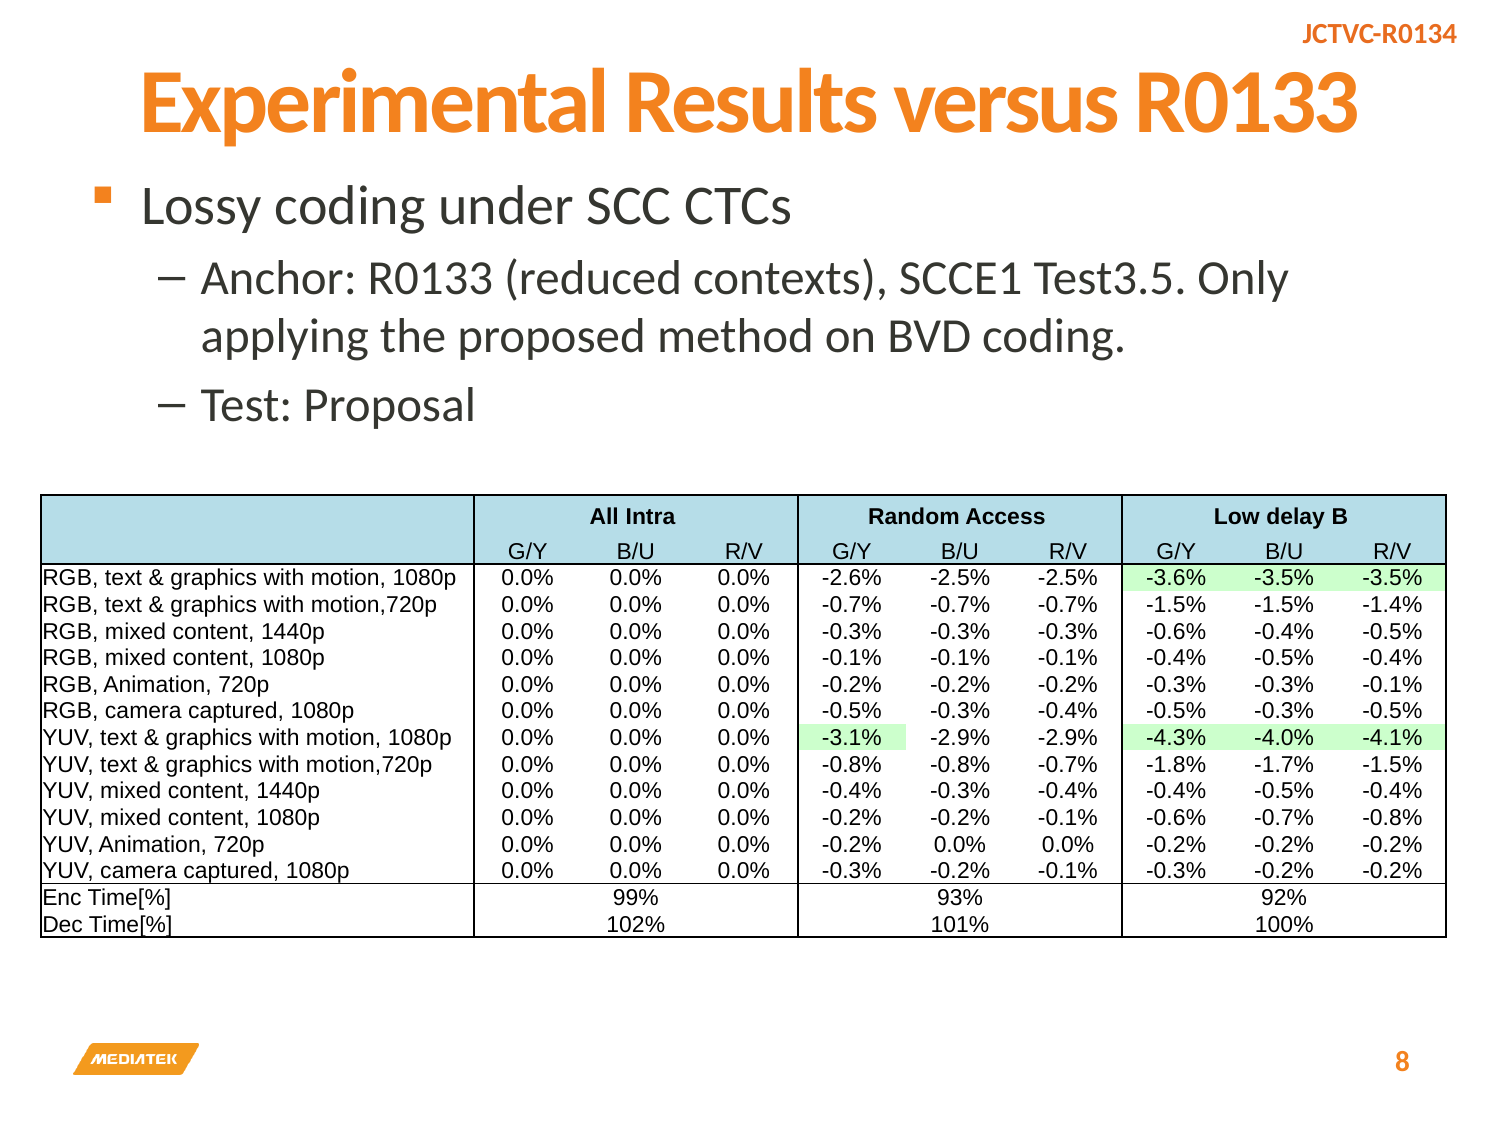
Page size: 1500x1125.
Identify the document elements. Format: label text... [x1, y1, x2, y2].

table_cell 0.0% [690, 750, 797, 777]
table_cell 0.0% [582, 644, 690, 671]
table_cell [42, 530, 473, 563]
table_cell -0.1% [1338, 671, 1445, 697]
table_cell 0.0% [582, 591, 690, 617]
table_cell -0.4% [1338, 777, 1445, 804]
table_cell -0.5% [1338, 617, 1445, 644]
table_cell B/U [582, 530, 690, 563]
table_cell -0.4% [1230, 617, 1338, 644]
table_cell -0.2% [906, 671, 1014, 697]
table_cell 0.0% [690, 617, 797, 644]
table_cell -0.2% [906, 804, 1014, 830]
table_cell RGB, mixed content, 1080p [42, 644, 473, 671]
table_cell B/U [1230, 530, 1338, 563]
table_cell 0.0% [582, 565, 690, 591]
table_cell 0.0% [582, 617, 690, 644]
table_cell -1.8% [1123, 750, 1230, 777]
table_cell 0.0% [690, 830, 797, 857]
table_cell -0.4% [1338, 644, 1445, 671]
table_cell G/Y [1123, 530, 1230, 563]
table_cell 0.0% [475, 565, 582, 591]
table_cell R/V [1338, 530, 1445, 563]
table_cell -0.4% [799, 777, 906, 804]
table_cell 92% [1123, 884, 1445, 910]
table_cell 0.0% [475, 617, 582, 644]
table_cell -1.5% [1230, 591, 1338, 617]
table_cell -0.2% [1014, 671, 1121, 697]
table_cell -0.3% [799, 857, 906, 883]
table_cell -0.5% [1230, 644, 1338, 671]
table_cell YUV, camera captured, 1080p [42, 857, 473, 883]
table_cell 0.0% [690, 644, 797, 671]
table_cell -0.4% [1123, 777, 1230, 804]
table_cell 0.0% [690, 697, 797, 724]
table_cell -2.5% [1014, 565, 1121, 591]
table_cell -0.2% [1338, 830, 1445, 857]
table_cell -0.1% [799, 644, 906, 671]
table_cell -1.4% [1338, 591, 1445, 617]
table_cell -0.7% [906, 591, 1014, 617]
table_cell -0.3% [1230, 697, 1338, 724]
table_cell -4.0% [1230, 724, 1338, 750]
table_cell 0.0% [582, 750, 690, 777]
table_cell 0.0% [690, 565, 797, 591]
table_cell -1.5% [1338, 750, 1445, 777]
table_cell 99% [475, 884, 797, 910]
table_cell -0.1% [906, 644, 1014, 671]
table_cell -0.6% [1123, 617, 1230, 644]
table_cell -4.3% [1123, 724, 1230, 750]
table_cell R/V [690, 530, 797, 563]
table_cell -0.8% [906, 750, 1014, 777]
picture [73, 1043, 199, 1075]
table_cell Dec Time[%] [42, 910, 473, 936]
table_cell 0.0% [1014, 830, 1121, 857]
table_cell -0.4% [1014, 777, 1121, 804]
table_cell -0.8% [799, 750, 906, 777]
table_cell 0.0% [475, 697, 582, 724]
table_cell RGB, mixed content, 1440p [42, 617, 473, 644]
table_cell -0.2% [1338, 857, 1445, 883]
table_cell -0.7% [1230, 804, 1338, 830]
table_cell 0.0% [690, 777, 797, 804]
table_cell G/Y [799, 530, 906, 563]
table_cell -0.5% [799, 697, 906, 724]
table_cell -3.5% [1230, 565, 1338, 591]
table_header Random Access [799, 496, 1121, 530]
table_cell -0.2% [1123, 830, 1230, 857]
table_cell G/Y [475, 530, 582, 563]
table_cell Enc Time[%] [42, 884, 473, 910]
table_cell -0.8% [1338, 804, 1445, 830]
table_cell YUV, mixed content, 1080p [42, 804, 473, 830]
table_cell 0.0% [690, 857, 797, 883]
table_cell -1.7% [1230, 750, 1338, 777]
table_cell 0.0% [690, 591, 797, 617]
table_cell YUV, mixed content, 1440p [42, 777, 473, 804]
table_cell -0.5% [1338, 697, 1445, 724]
table_header [42, 496, 473, 530]
table_cell 0.0% [690, 804, 797, 830]
table_cell -0.2% [1230, 857, 1338, 883]
table_cell RGB, Animation, 720p [42, 671, 473, 697]
table_cell -0.4% [1014, 697, 1121, 724]
table_cell 0.0% [475, 724, 582, 750]
table_cell 0.0% [690, 724, 797, 750]
table_cell -0.3% [906, 697, 1014, 724]
table_cell 0.0% [475, 591, 582, 617]
table_cell 0.0% [475, 644, 582, 671]
table_cell -0.7% [799, 591, 906, 617]
table_cell -0.2% [906, 857, 1014, 883]
table_cell 0.0% [582, 671, 690, 697]
table_cell 0.0% [690, 671, 797, 697]
table_cell RGB, text & graphics with motion,720p [42, 591, 473, 617]
table_cell -0.2% [799, 804, 906, 830]
table_cell RGB, text & graphics with motion, 1080p [42, 565, 473, 591]
table_cell -0.1% [1014, 804, 1121, 830]
table_cell 0.0% [475, 857, 582, 883]
table_cell -4.1% [1338, 724, 1445, 750]
table_cell -0.3% [799, 617, 906, 644]
table_cell 0.0% [582, 804, 690, 830]
table_cell 0.0% [475, 671, 582, 697]
slide_number 8 [1251, 1029, 1425, 1090]
table_cell -2.9% [1014, 724, 1121, 750]
table_cell -0.2% [799, 830, 906, 857]
table_cell -3.5% [1338, 565, 1445, 591]
table_cell -2.5% [906, 565, 1014, 591]
table_cell R/V [1014, 530, 1121, 563]
table_cell -0.3% [1230, 671, 1338, 697]
table_cell 0.0% [582, 830, 690, 857]
table_cell 0.0% [475, 830, 582, 857]
table_cell 0.0% [906, 830, 1014, 857]
title Experimental Results versus R0133 [75, 54, 1425, 160]
table_cell B/U [906, 530, 1014, 563]
table_cell -0.3% [1014, 617, 1121, 644]
table_cell 0.0% [582, 697, 690, 724]
table_cell 0.0% [475, 804, 582, 830]
table_cell YUV, Animation, 720p [42, 830, 473, 857]
table_header Low delay B [1123, 496, 1445, 530]
table_cell 93% [799, 884, 1121, 910]
table_cell -0.5% [1230, 777, 1338, 804]
table_cell 0.0% [582, 777, 690, 804]
table_cell 0.0% [475, 777, 582, 804]
table_cell -3.1% [799, 724, 906, 750]
table_header All Intra [475, 496, 797, 530]
table_cell RGB, camera captured, 1080p [42, 697, 473, 724]
table_cell -3.6% [1123, 565, 1230, 591]
table_cell -1.5% [1123, 591, 1230, 617]
table_cell 102% [475, 910, 797, 936]
table_cell -0.1% [1014, 857, 1121, 883]
table_cell -0.7% [1014, 750, 1121, 777]
table_cell -0.6% [1123, 804, 1230, 830]
list Lossy coding under SCC CTCs Anchor: R0133 (reduced contexts), SCCE1 Test3.5. Only applying the proposed method on BVD coding. Test: Proposal [75, 160, 1425, 445]
table_cell -0.3% [906, 777, 1014, 804]
table_cell -0.1% [1014, 644, 1121, 671]
table_cell -2.6% [799, 565, 906, 591]
table_cell -0.3% [1123, 857, 1230, 883]
table_cell YUV, text & graphics with motion, 1080p [42, 724, 473, 750]
table_cell 0.0% [582, 724, 690, 750]
table_cell -0.7% [1014, 591, 1121, 617]
table_cell 101% [799, 910, 1121, 936]
table_cell YUV, text & graphics with motion,720p [42, 750, 473, 777]
table_cell -0.3% [1123, 671, 1230, 697]
table_cell 100% [1123, 910, 1445, 936]
table_cell 0.0% [475, 750, 582, 777]
table_cell 0.0% [582, 857, 690, 883]
table_cell -0.2% [1230, 830, 1338, 857]
table_cell -0.2% [799, 671, 906, 697]
table_cell -0.3% [906, 617, 1014, 644]
table_cell -2.9% [906, 724, 1014, 750]
table_cell -0.5% [1123, 697, 1230, 724]
table_cell -0.4% [1123, 644, 1230, 671]
